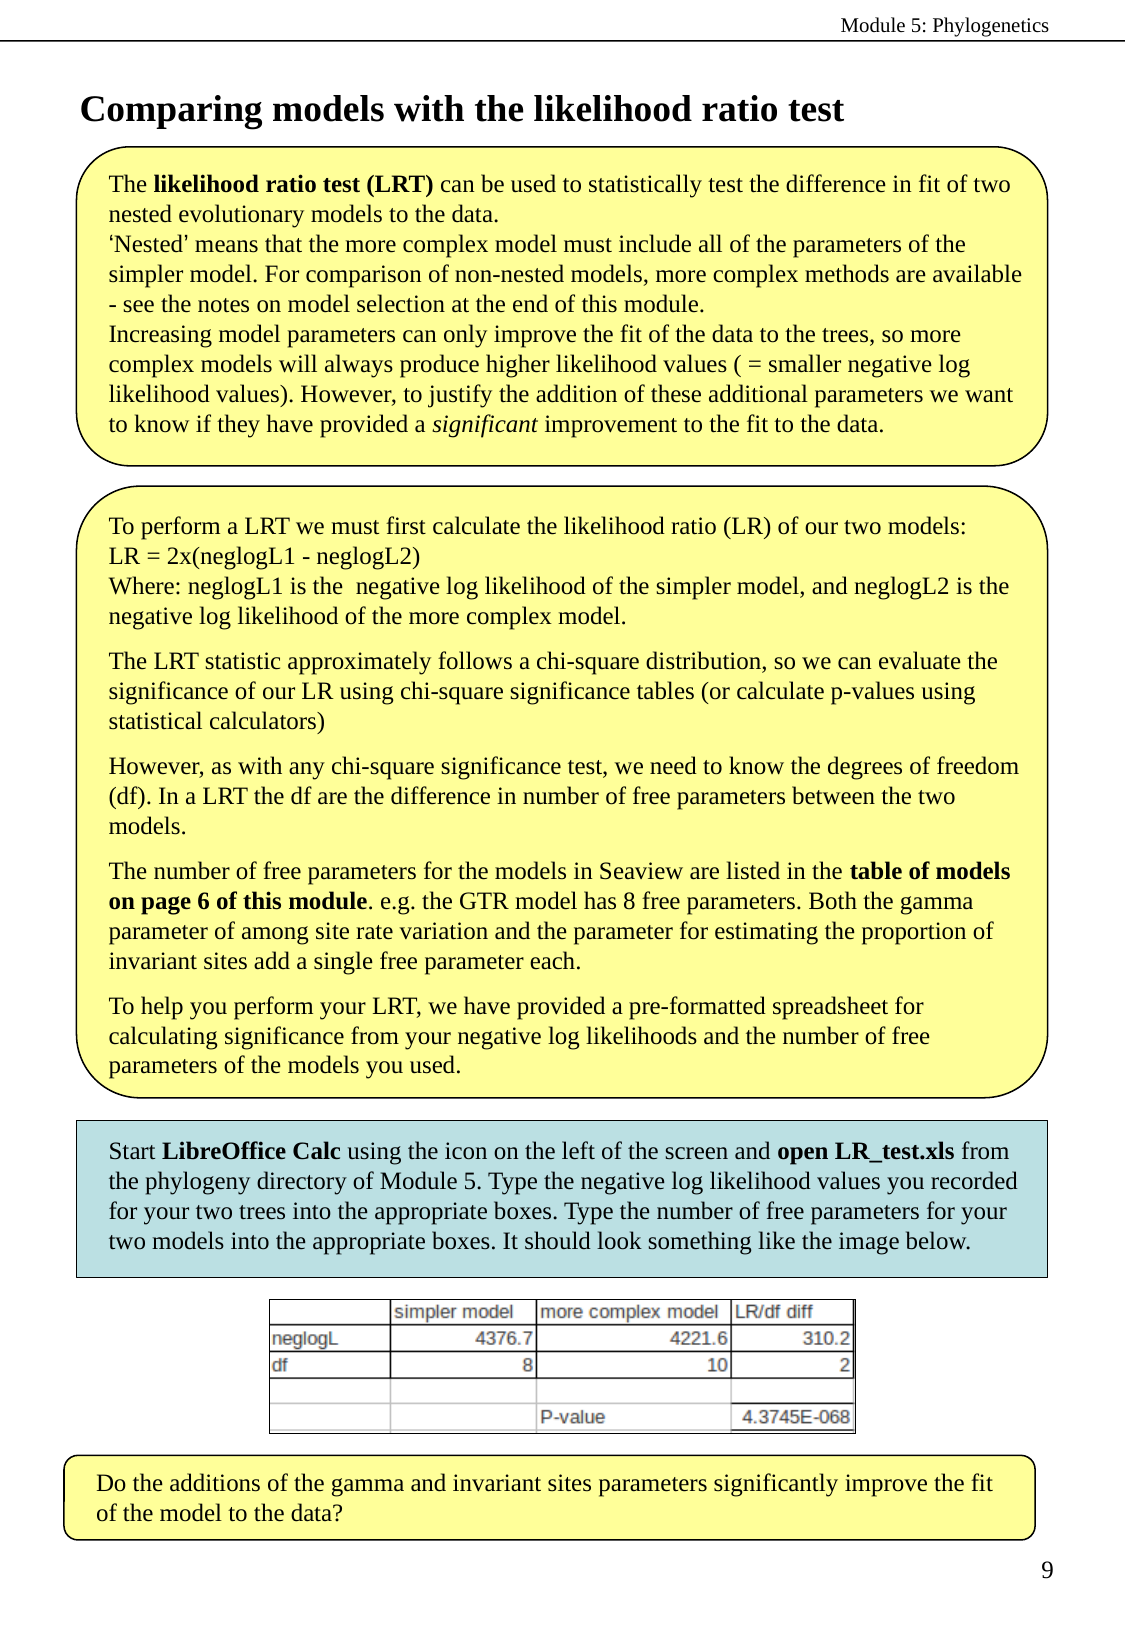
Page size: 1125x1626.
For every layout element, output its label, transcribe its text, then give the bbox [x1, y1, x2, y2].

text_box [63, 1455, 1036, 1566]
picture [269, 1299, 856, 1435]
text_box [76, 146, 1049, 479]
slide_number 9 [806, 1545, 1069, 1593]
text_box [76, 485, 1049, 1099]
text_box Comparing models with the likelihood ratio test [64, 76, 999, 136]
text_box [76, 1120, 1049, 1278]
